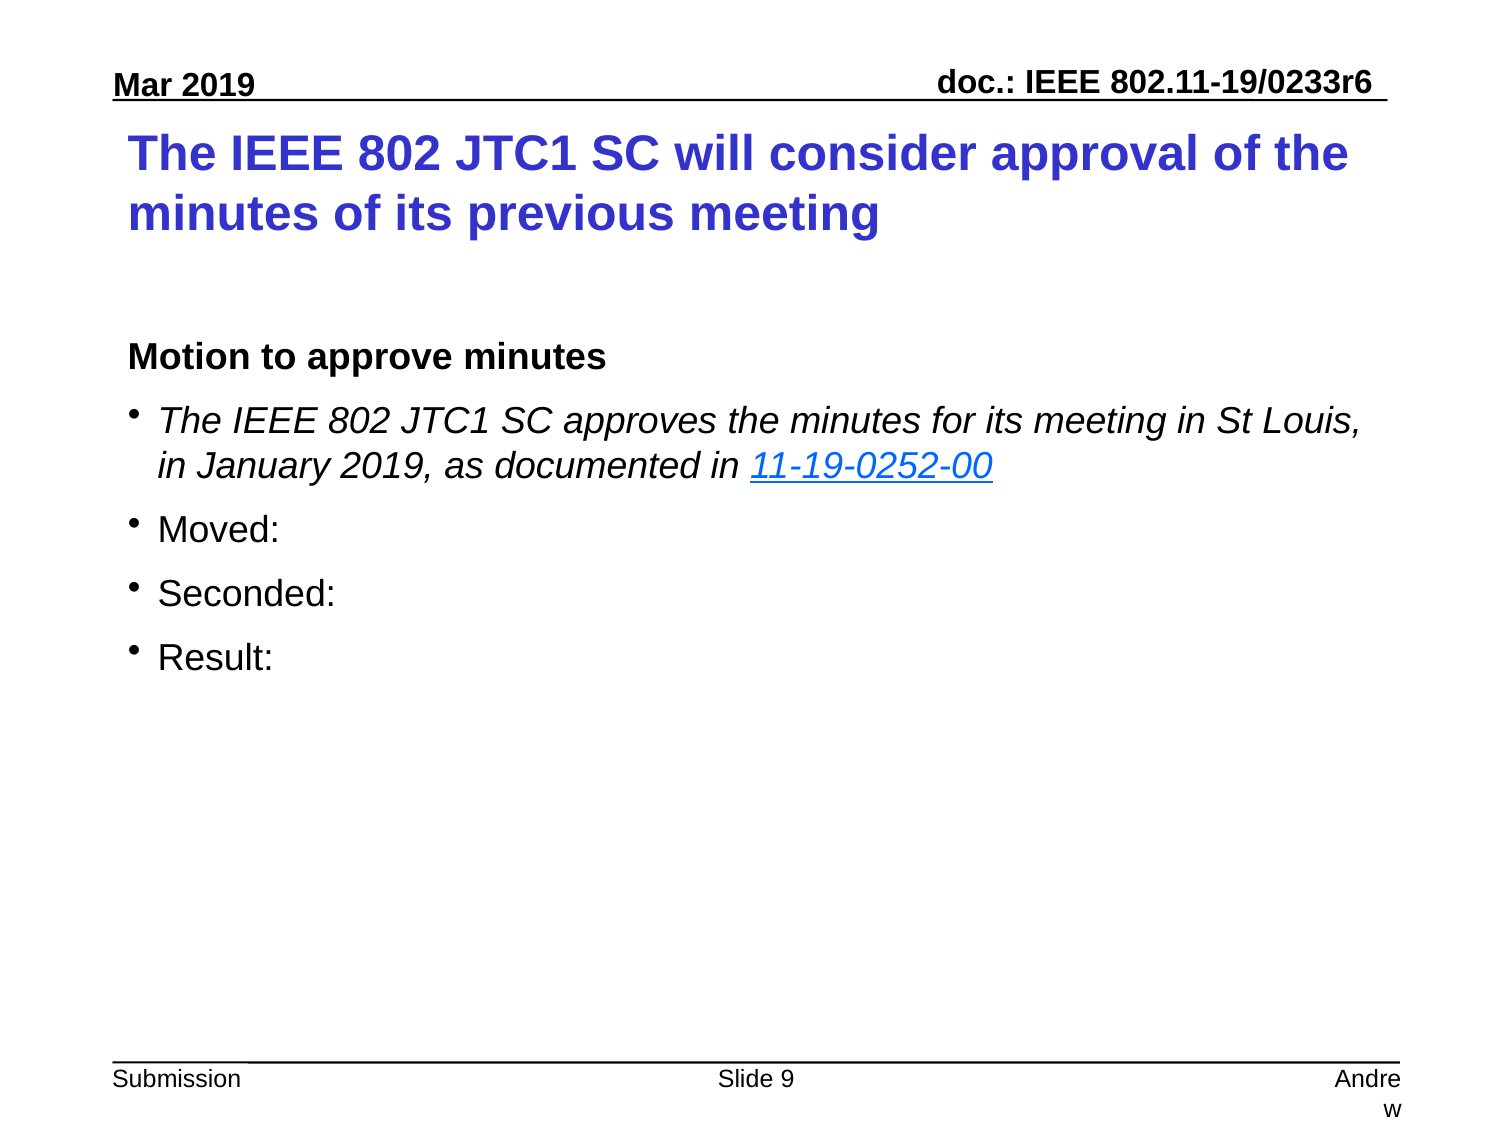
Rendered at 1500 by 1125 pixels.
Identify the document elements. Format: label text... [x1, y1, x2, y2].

list Motion to approve minutes The IEEE 802 JTC1 SC approves the minutes for its meeting in St Louis, in January 2019, as documented in 11-19-0252-00 Moved: Seconded: Result: [112, 324, 1388, 1000]
footer Andrew Myles, Cisco [1320, 1061, 1402, 1093]
slide_number Slide 9 [709, 1061, 803, 1093]
title The IEEE 802 JTC1 SC will consider approval of the minutes of its previous meeting [112, 112, 1388, 288]
